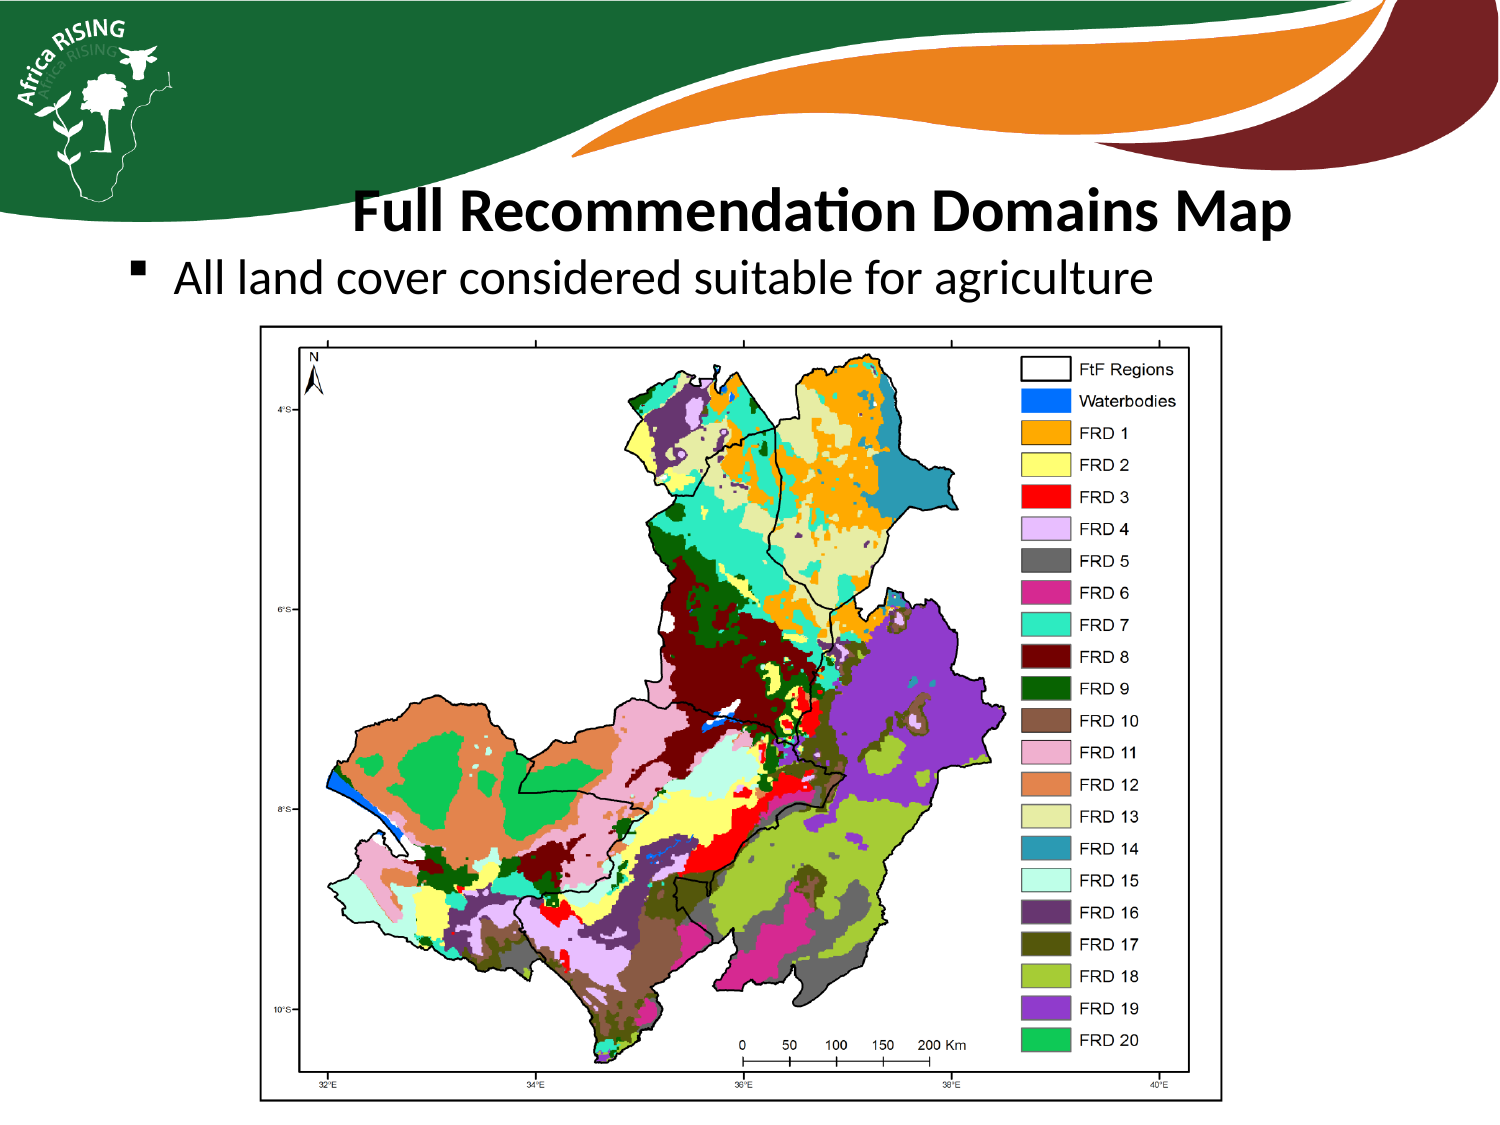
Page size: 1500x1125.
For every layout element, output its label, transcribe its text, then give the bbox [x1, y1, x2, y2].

text_box All land cover considered suitable for agriculture [112, 236, 1425, 312]
picture [249, 299, 1238, 1120]
picture [0, 0, 1499, 222]
title Full Recommendation Domains Map [337, 162, 1413, 236]
